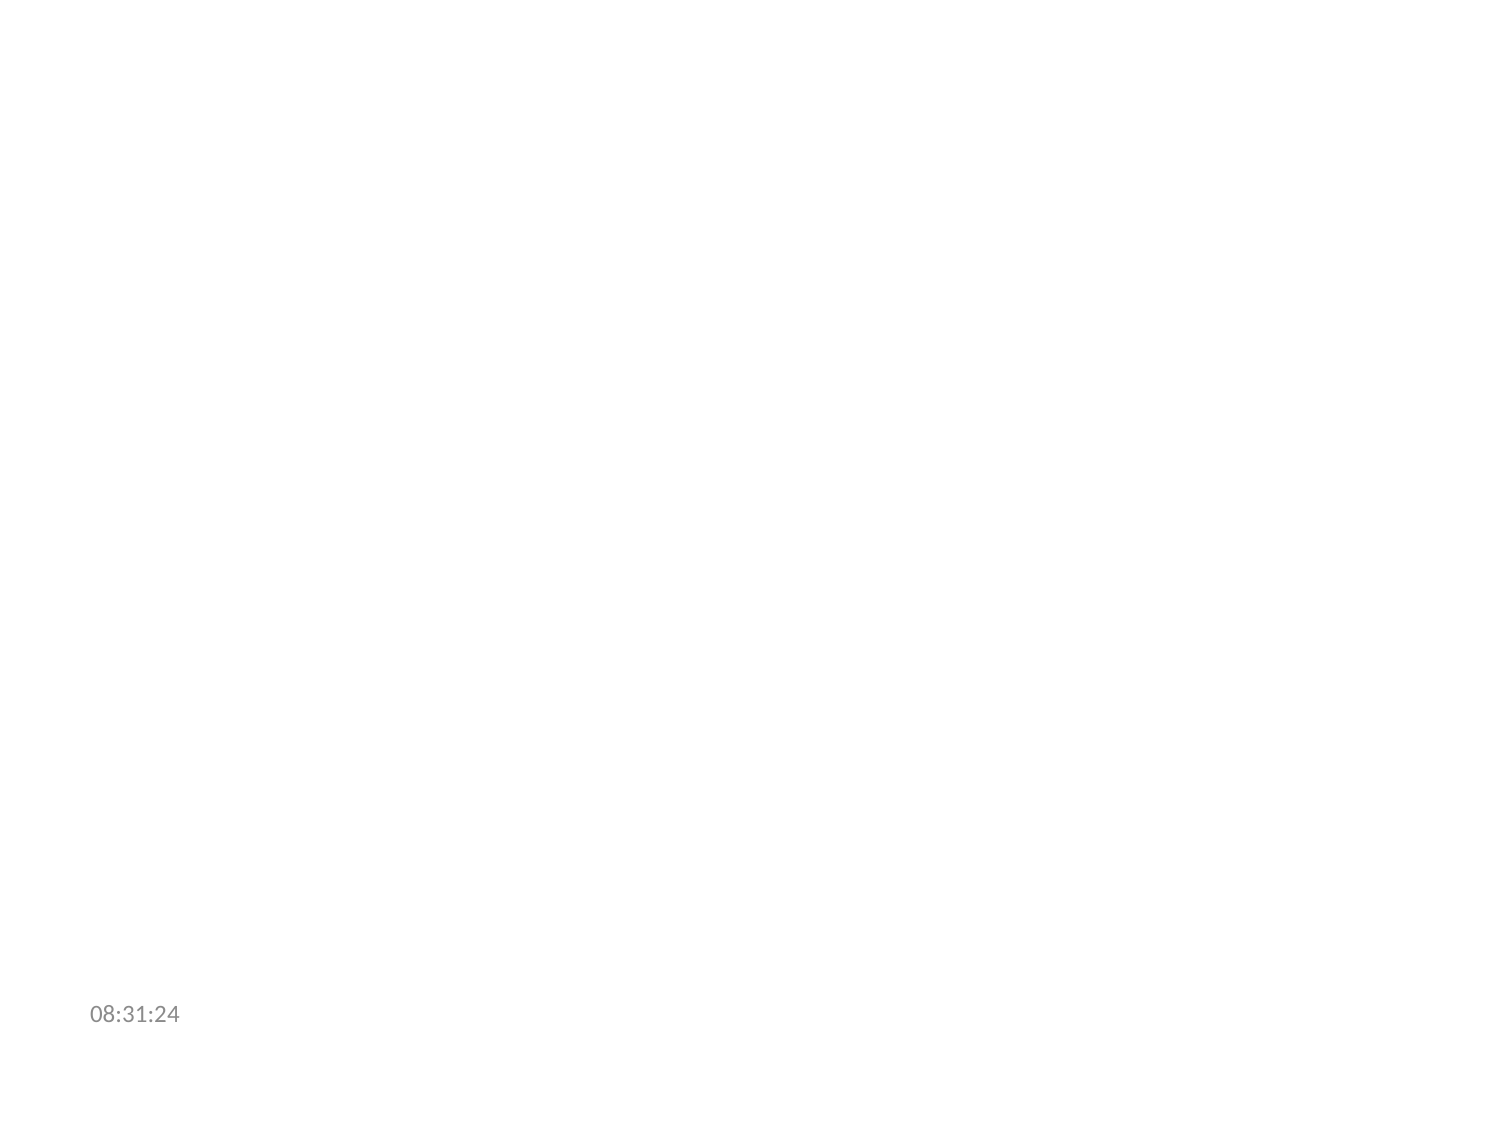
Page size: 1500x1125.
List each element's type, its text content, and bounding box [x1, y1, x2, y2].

text_box 15:35:09 [75, 982, 425, 1043]
